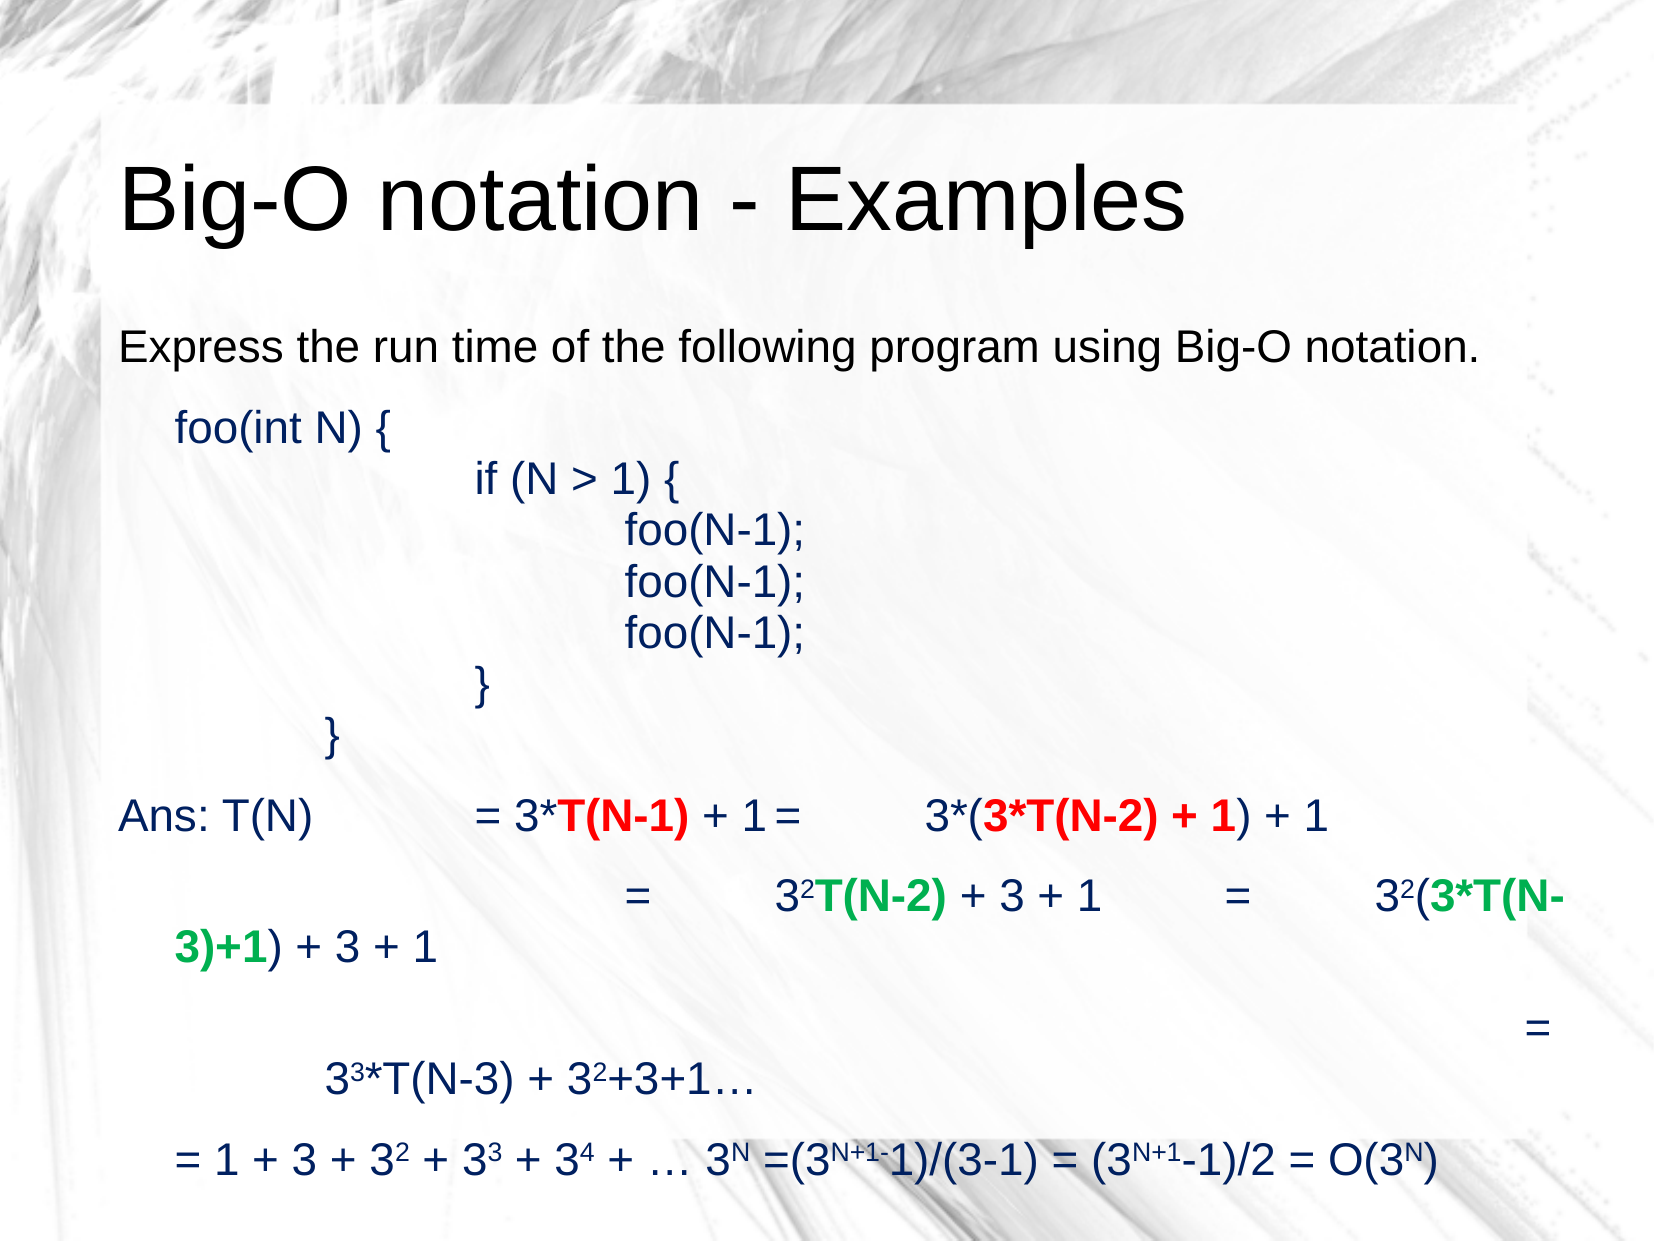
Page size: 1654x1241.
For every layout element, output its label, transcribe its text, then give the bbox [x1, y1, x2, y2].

title Big-O notation - Examples [118, 112, 1506, 281]
picture [0, 0, 1654, 1241]
list Express the run time of the following program using Big-O notation. foo(int N) { if (N > 1) { foo(N-1); foo(N-1); foo(N-1); } } Ans: T(N) = 3*T(N-1) + 1 = 3*(3*T(N-2) + 1) + 1 = 32T(N-2) + 3 + 1 = 32(3*T(N-3)+1) + 3 + 1 = 33*T(N-3) + 32+3+1… = 1 + 3 + 32 + 33 + 34 + … 3N =(3N+1-1)/(3-1) = (3N+1-1)/2 = O(3N) [118, 319, 1571, 1109]
